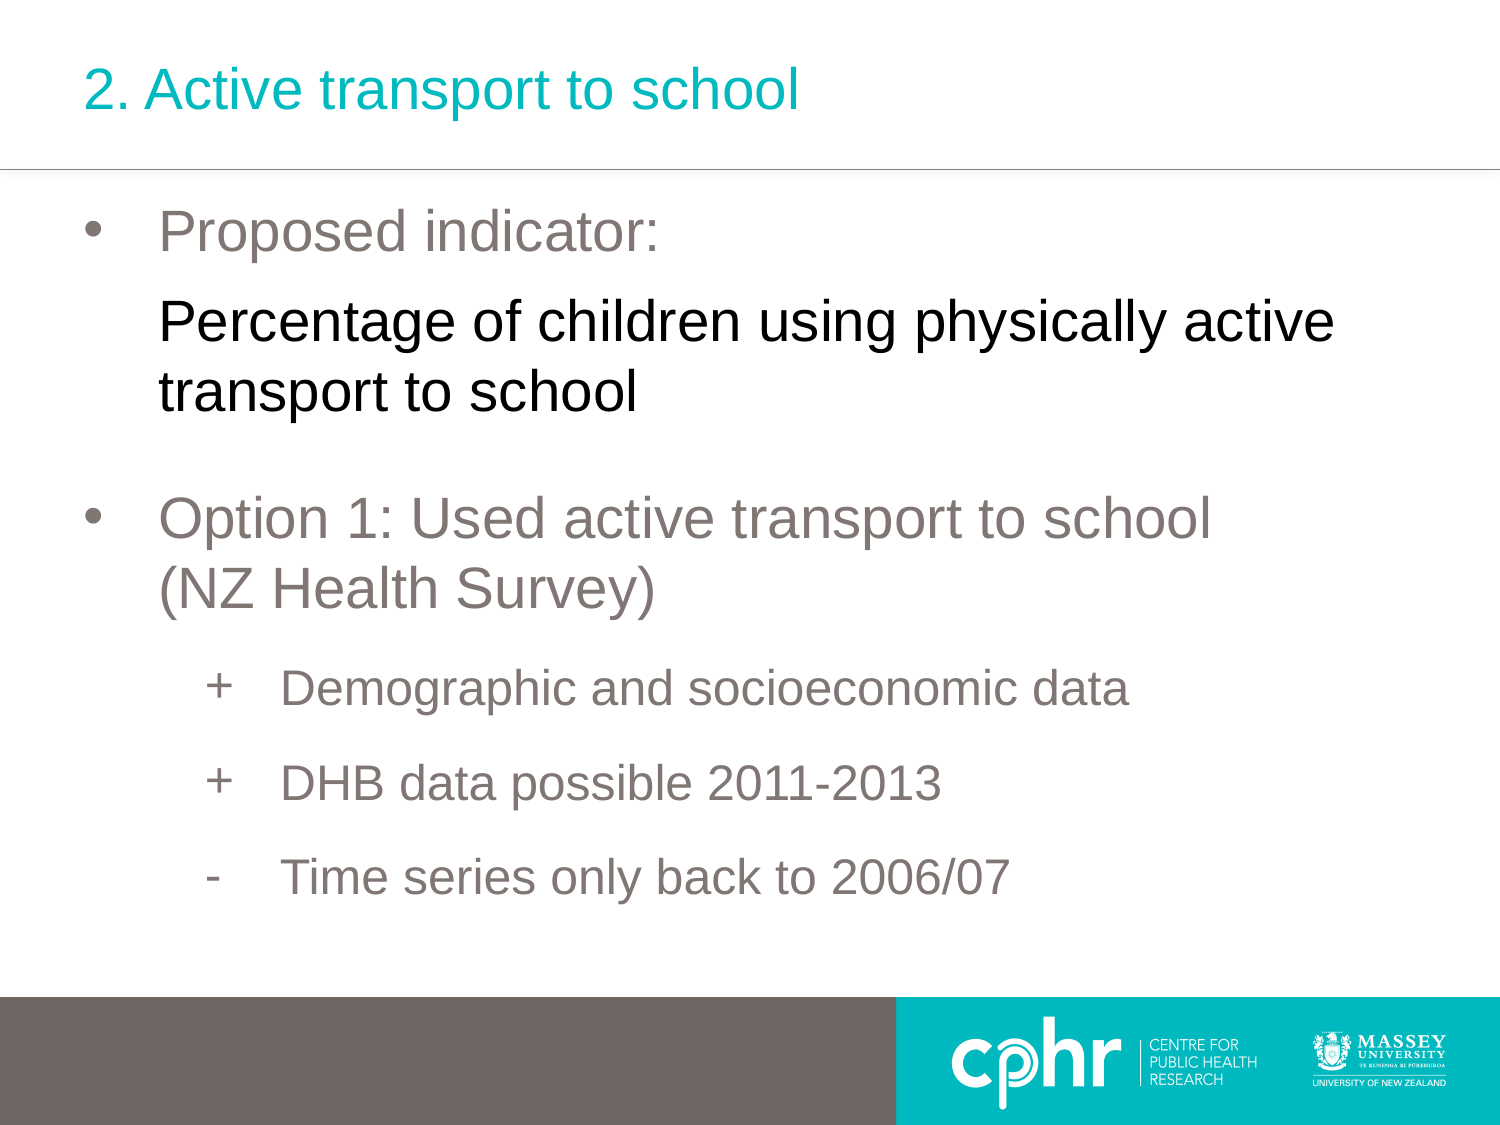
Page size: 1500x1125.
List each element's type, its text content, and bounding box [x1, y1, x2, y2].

picture [0, 997, 1500, 1125]
list Proposed indicator: Percentage of children using physically active transport to school Option 1: Used active transport to school (NZ Health Survey) Demographic and socioeconomic data DHB data possible 2011-2013 Time series only back to 2006/07 [68, 186, 1438, 991]
title 2. Active transport to school [68, 43, 1438, 162]
